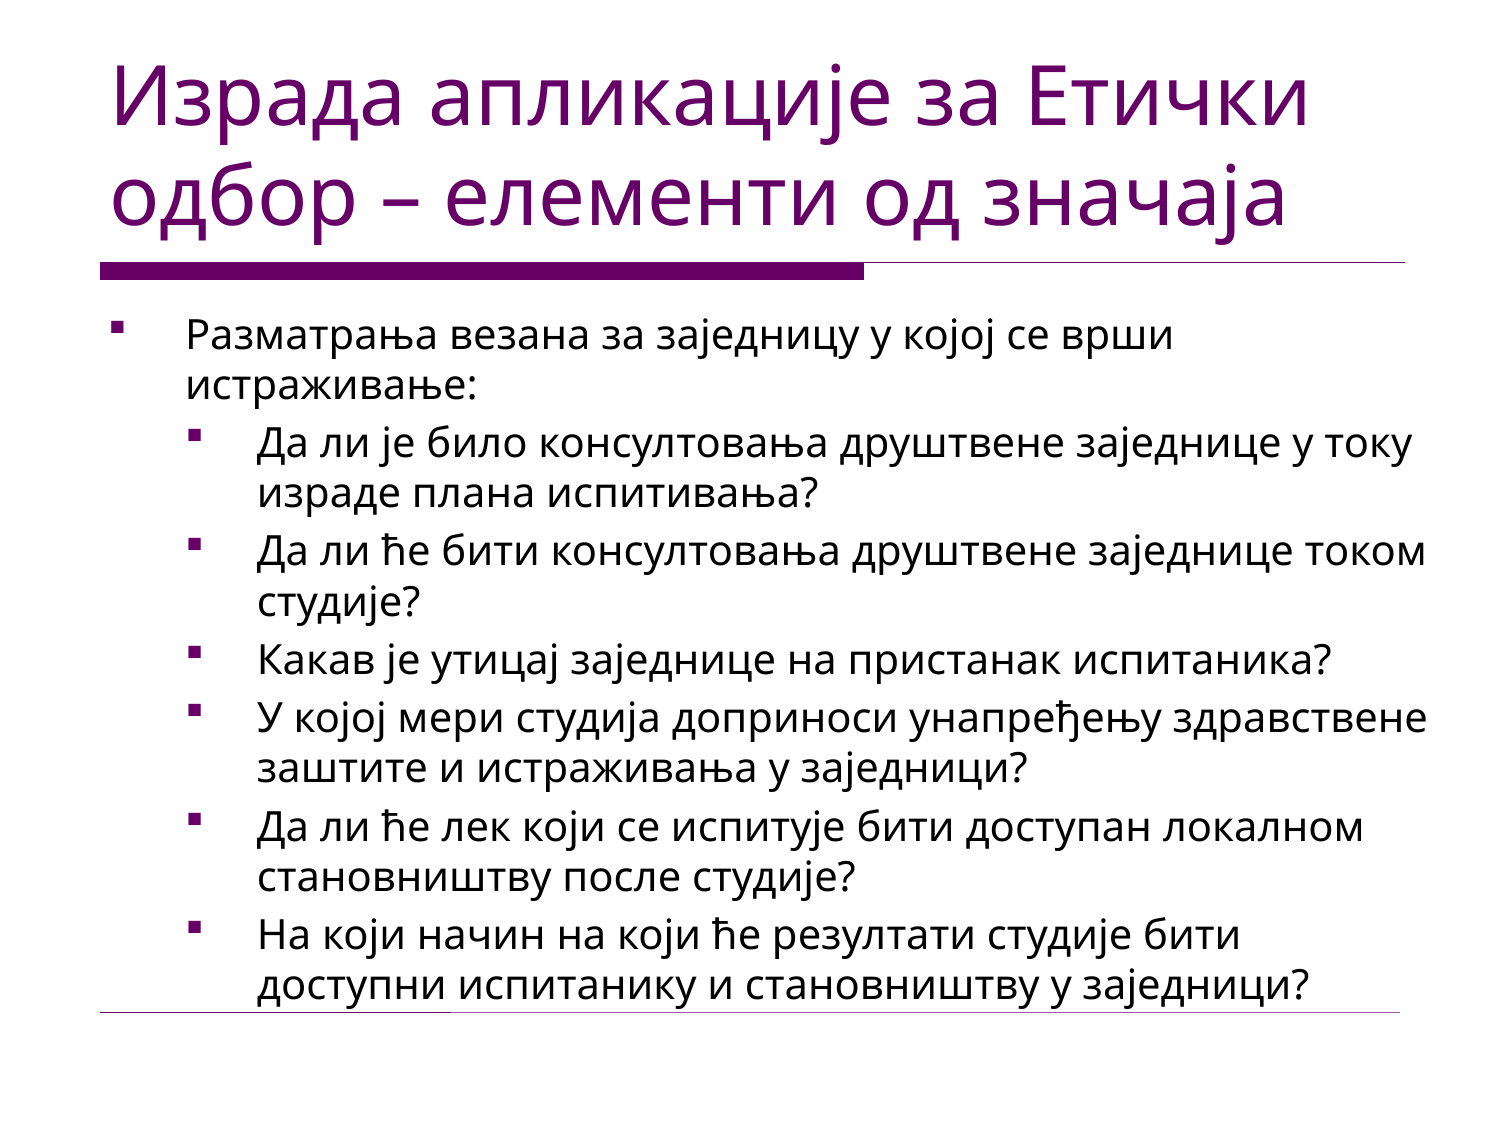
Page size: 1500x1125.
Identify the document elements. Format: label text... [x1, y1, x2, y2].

title Израда апликације за Етички одбор – елементи од значаја [93, 49, 1426, 250]
list Разматрања везана за заједницу у којој се врши истраживање: Да ли је било консултовања друштвене заједнице у току израде плана испитивања? Да ли ће бити консултовања друштвене заједнице током студије? Какав је утицај заједнице на пристанак испитаника? У којој мери студија доприноси унапређењу здравствене заштите и истраживања у заједници? Да ли ће лек који се испитује бити доступан локалном становништву после студије? На који начин на који ће резултати студије бити доступни испитанику и становништву у заједници? [92, 299, 1451, 976]
